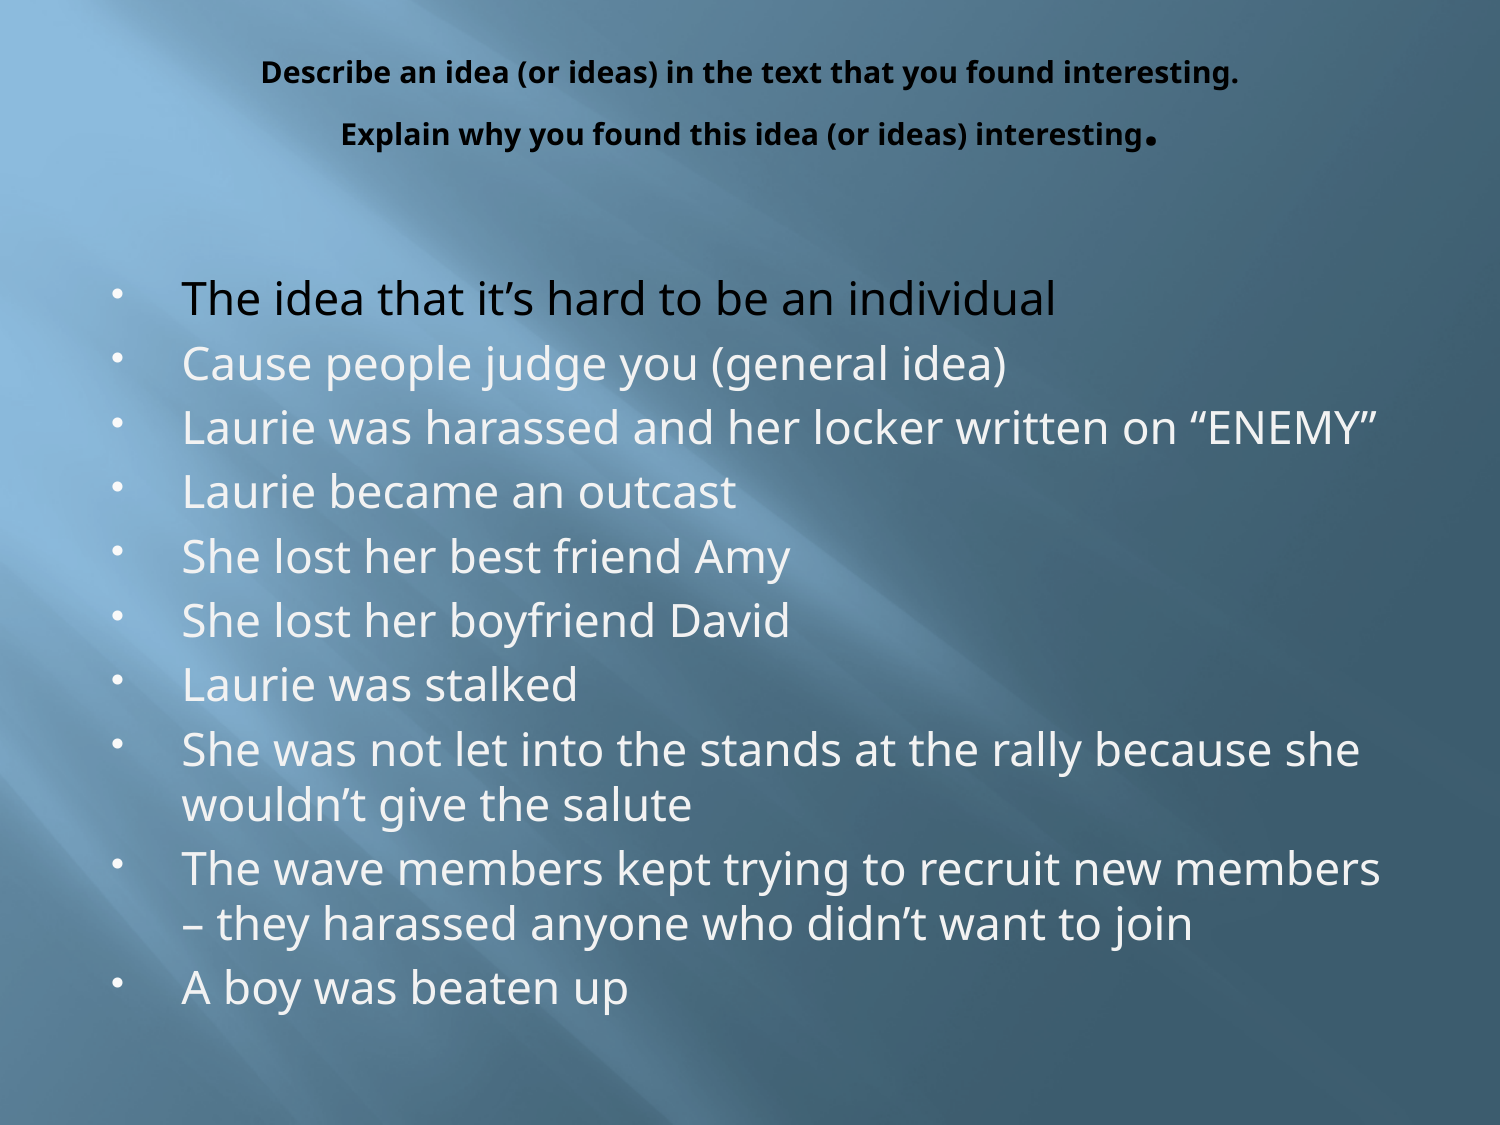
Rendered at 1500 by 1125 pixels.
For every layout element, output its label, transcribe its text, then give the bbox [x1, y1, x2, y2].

title Describe an idea (or ideas) in the text that you found interesting. Explain why you found this idea (or ideas) interesting. [75, 45, 1425, 233]
list The idea that it’s hard to be an individual Cause people judge you (general idea) Laurie was harassed and her locker written on “ENEMY” Laurie became an outcast She lost her best friend Amy She lost her boyfriend David Laurie was stalked She was not let into the stands at the rally because she wouldn’t give the salute The wave members kept trying to recruit new members – they harassed anyone who didn’t want to join A boy was beaten up [75, 262, 1425, 1035]
